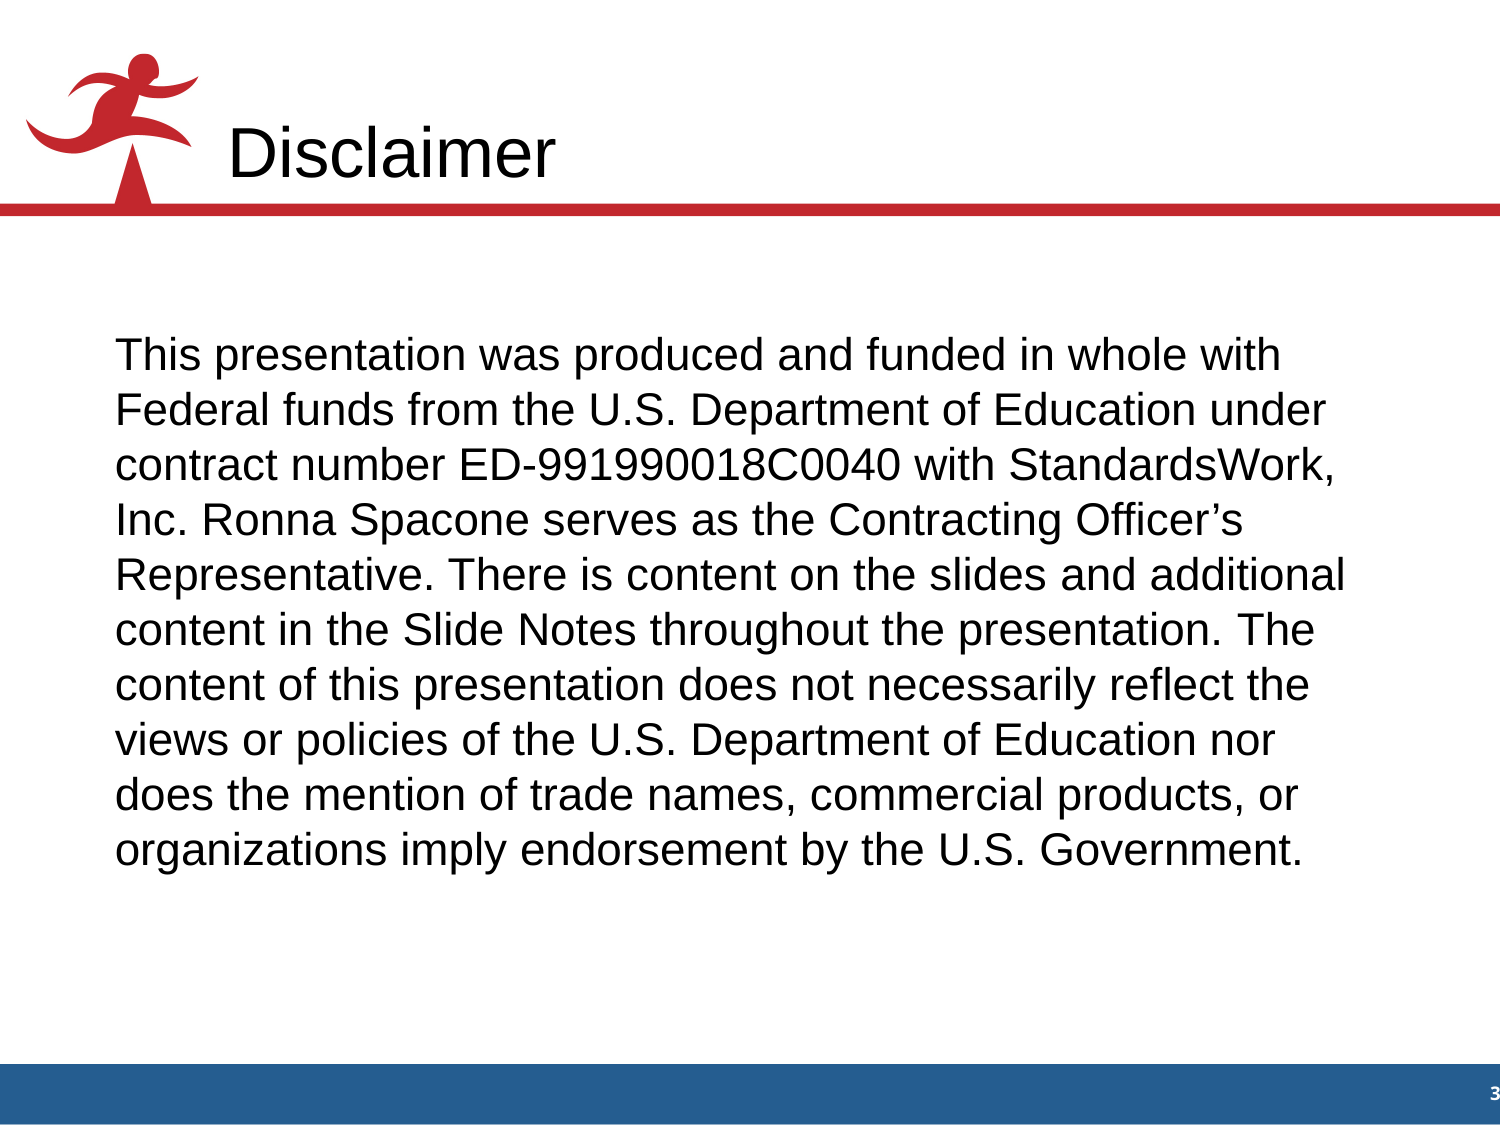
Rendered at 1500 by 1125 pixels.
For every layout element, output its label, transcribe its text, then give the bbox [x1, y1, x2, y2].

title Disclaimer [212, 50, 1375, 200]
picture [0, 0, 1500, 1125]
list This presentation was produced and funded in whole with Federal funds from the U.S. Department of Education under contract number ED-991990018C0040 with StandardsWork, Inc. Ronna Spacone serves as the Contracting Officer’s Representative. There is content on the slides and additional content in the Slide Notes throughout the presentation. The content of this presentation does not necessarily reflect the views or policies of the U.S. Department of Education nor does the mention of trade names, commercial products, or organizations imply endorsement by the U.S. Government. [99, 262, 1400, 1025]
